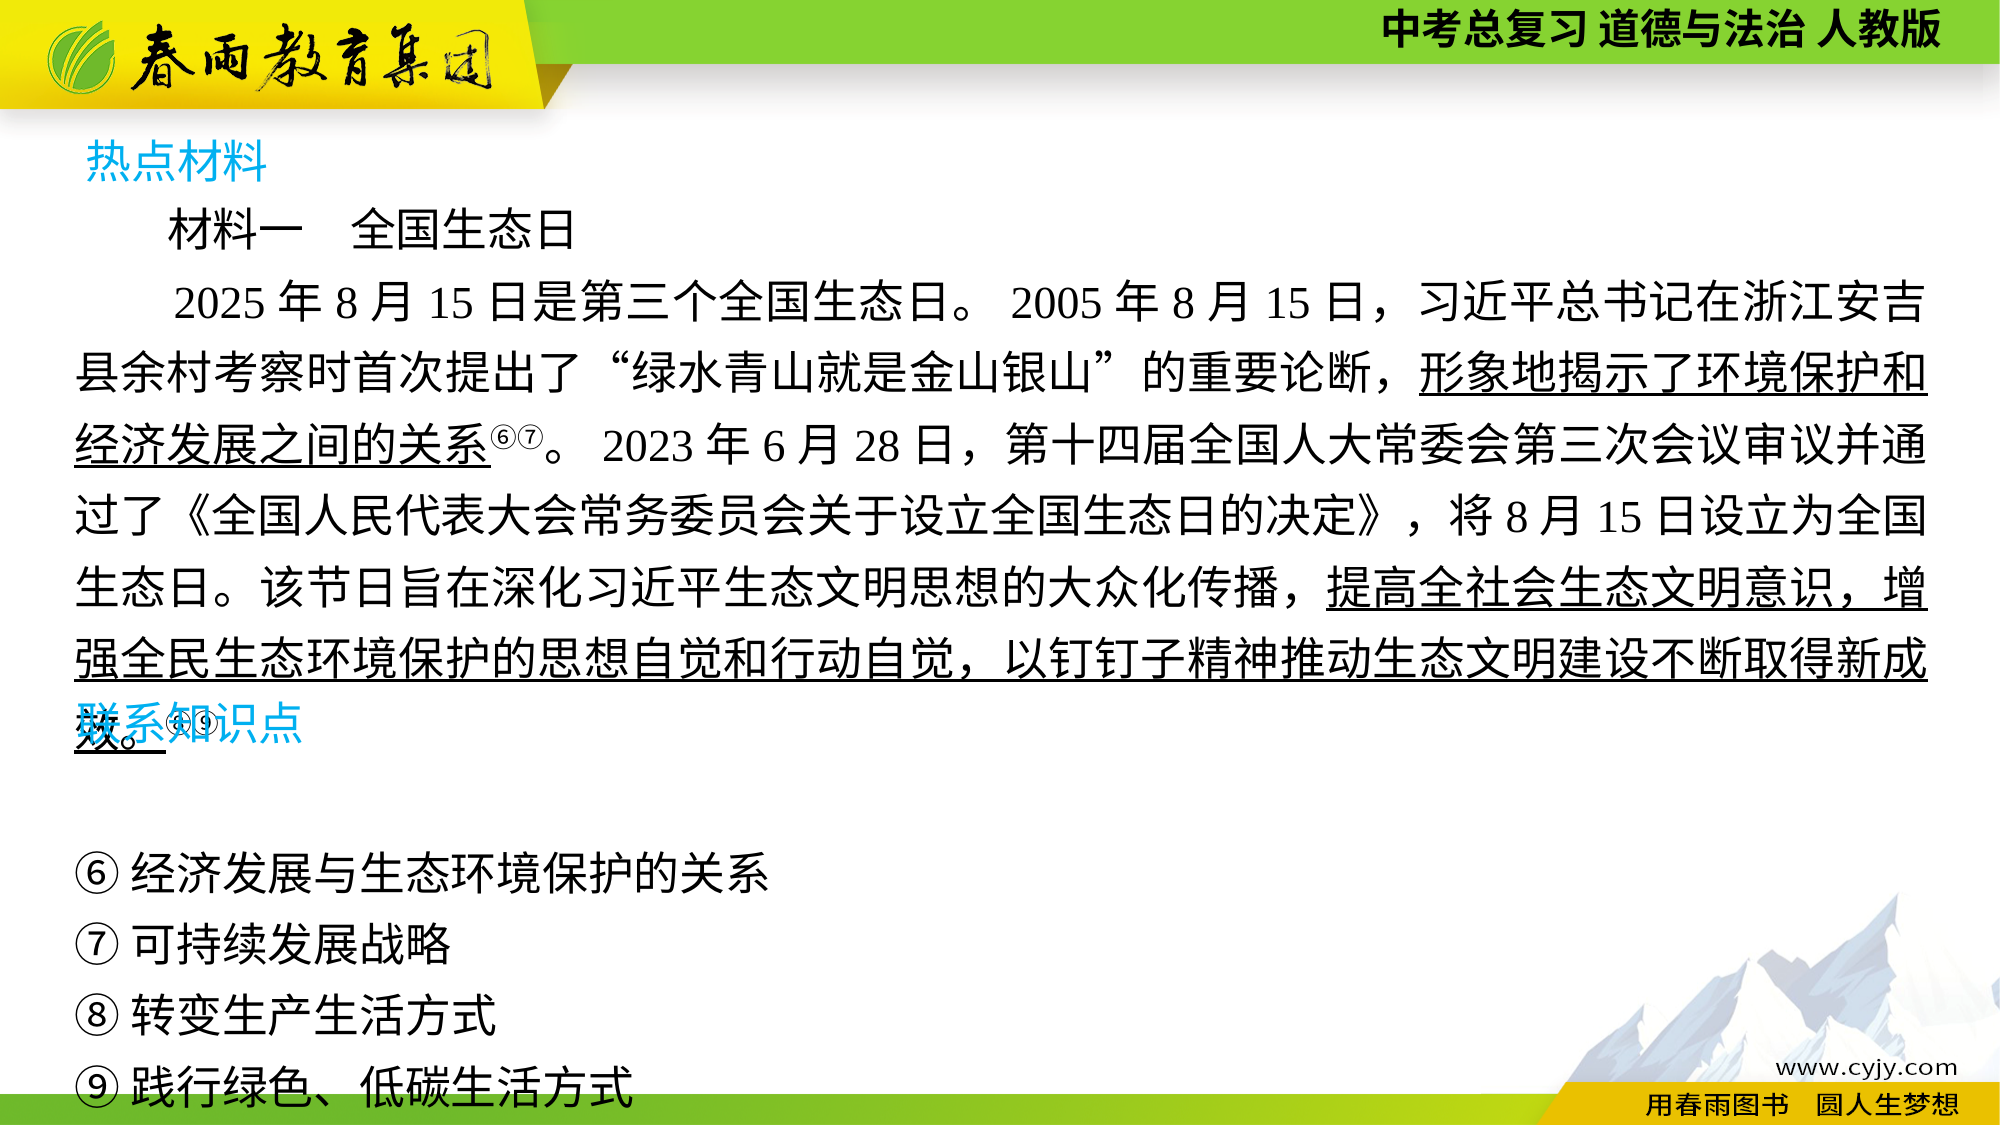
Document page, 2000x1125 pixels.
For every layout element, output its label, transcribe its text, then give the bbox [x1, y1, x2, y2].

text_box 联系知识点 [61, 687, 320, 758]
text_box 热点材料 [71, 125, 284, 196]
list 材料一 全国生态日 2025年8月15日是第三个全国生态日。2005年8月15日，习近平总书记在浙江安吉县余村考察时首次提出了“绿水青山就是金山银山”的重要论断，形象地揭示了环境保护和经济发展之间的关系⑥⑦。2023年6月28日，第十四届全国人大常委会第三次会议审议并通过了《全国人民代表大会常务委员会关于设立全国生态日的决定》，将8月15日设立为全国生态日。该节日旨在深化习近平生态文明思想的大众化传播，提高全社会生态文明意识，增强全民生态环境保护的思想自觉和行动自觉，以钉钉子精神推动生态文明建设不断取得新成效。⑧⑨ ⑥经济发展与生态环境保护的关系 ⑦可持续发展战略 ⑧转变生产生活方式 ⑨践行绿色、低碳生活方式 [59, 177, 1944, 1059]
picture [0, 0, 2000, 1125]
